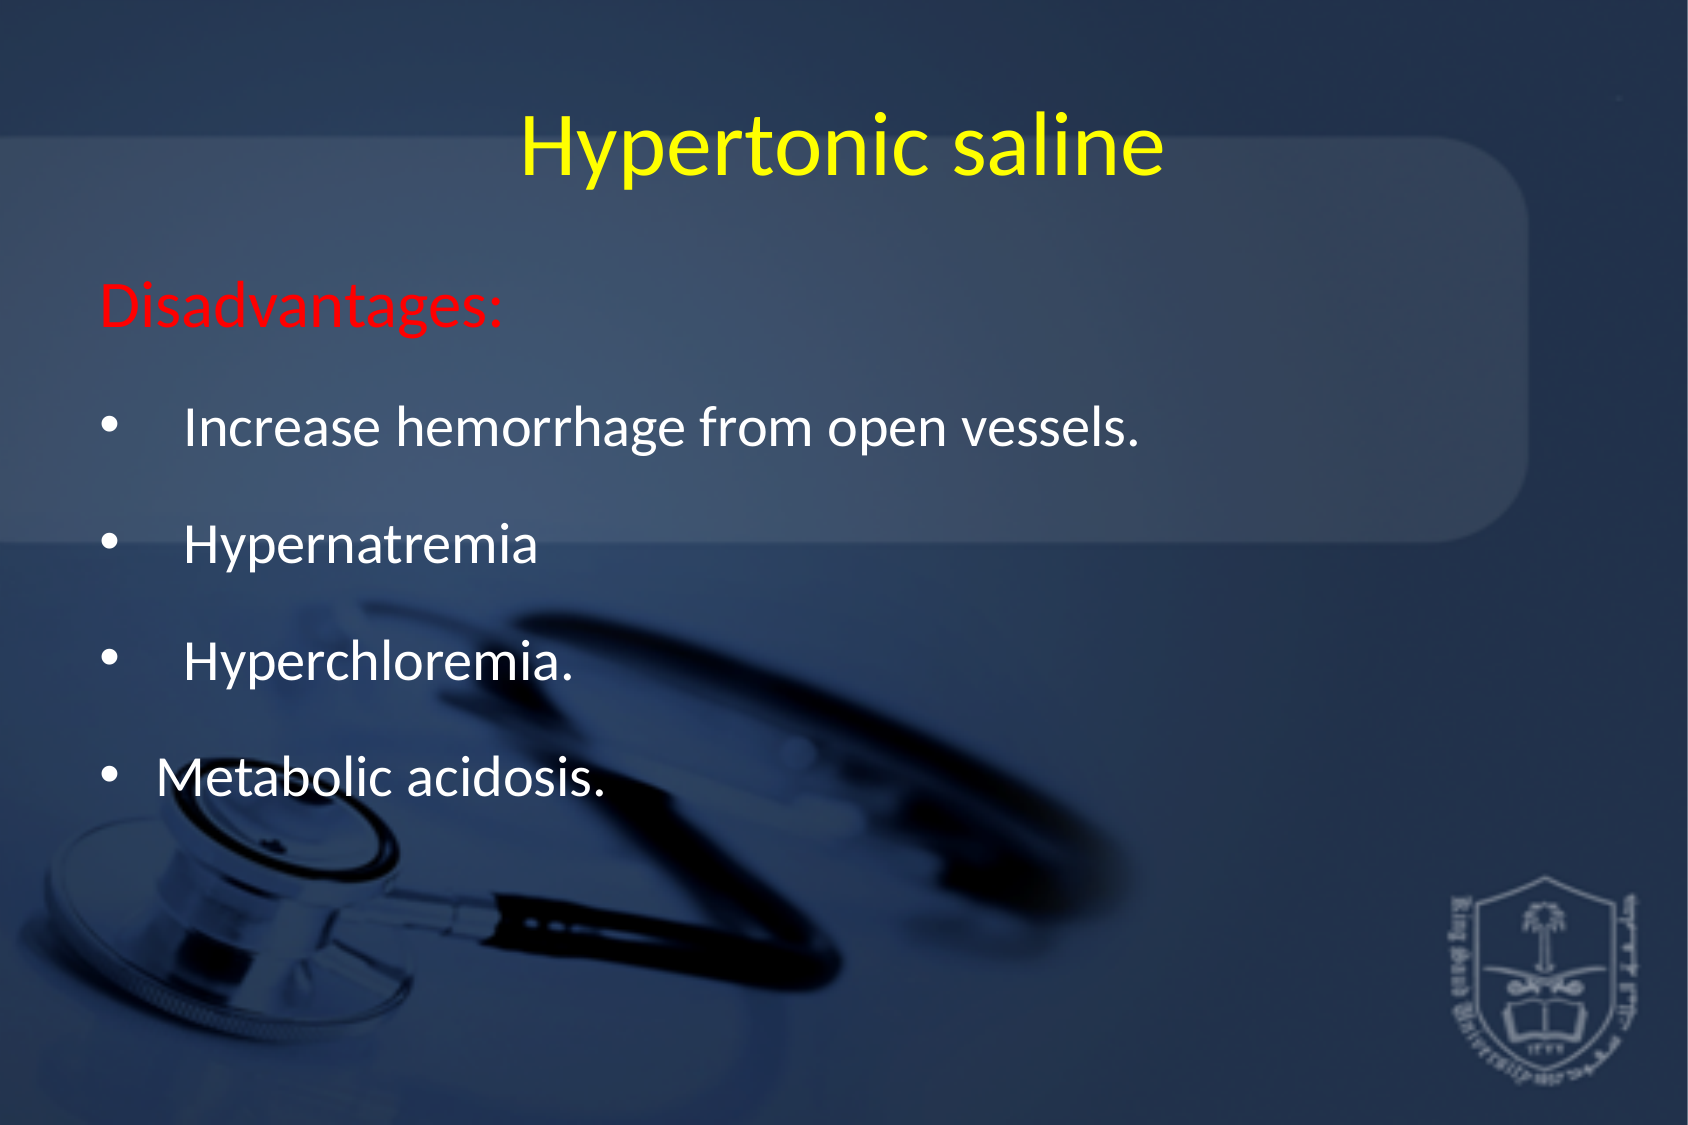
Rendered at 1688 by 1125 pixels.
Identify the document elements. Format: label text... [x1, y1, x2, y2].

title Hypertonic saline [84, 45, 1604, 233]
list Disadvantages: Increase hemorrhage from open vessels. Hypernatremia Hyperchloremia. Metabolic acidosis. [84, 262, 1604, 1005]
picture [0, 0, 1688, 1125]
